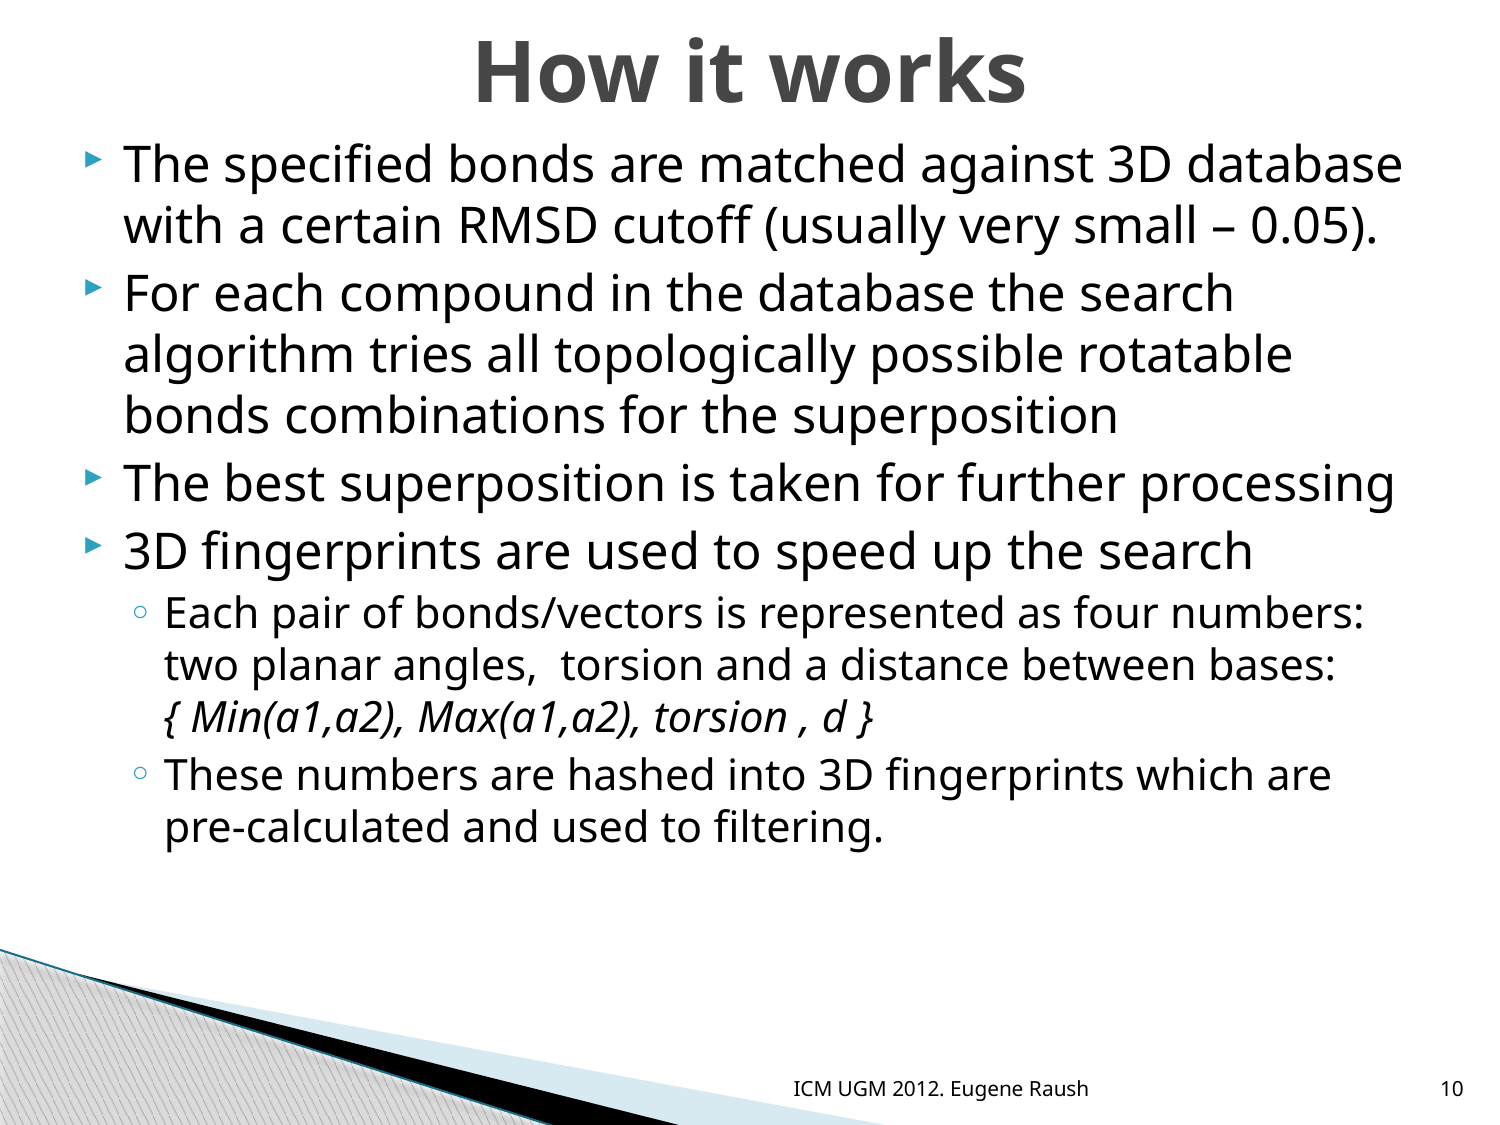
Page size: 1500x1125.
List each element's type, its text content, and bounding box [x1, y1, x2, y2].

title How it works [75, 0, 1425, 138]
list The specified bonds are matched against 3D database with a certain RMSD cutoff (usually very small – 0.05). For each compound in the database the search algorithm tries all topologically possible rotatable bonds combinations for the superposition The best superposition is taken for further processing 3D fingerprints are used to speed up the search Each pair of bonds/vectors is represented as four numbers: two planar angles, torsion and a distance between bases: { Min(a1,a2), Max(a1,a2), torsion , d } These numbers are hashed into 3D fingerprints which are pre-calculated and used to filtering. [50, 125, 1425, 950]
footer ICM UGM 2012. Eugene Raush [718, 1051, 1105, 1112]
slide_number 10 [1418, 1051, 1479, 1112]
